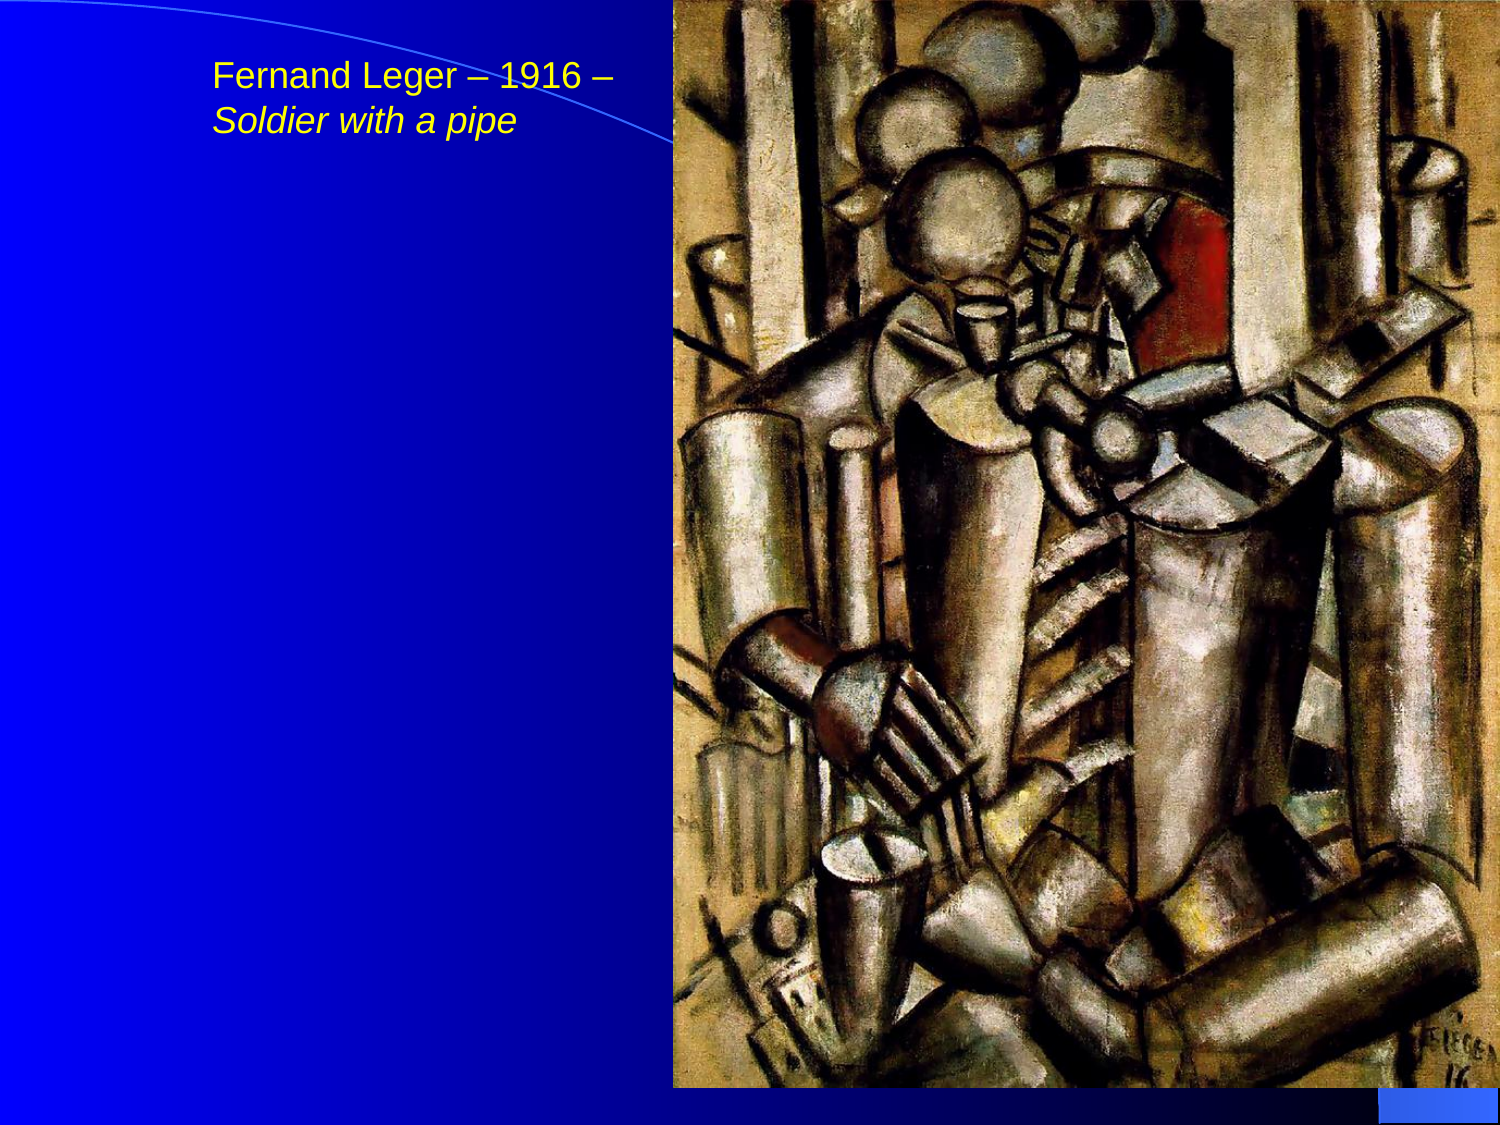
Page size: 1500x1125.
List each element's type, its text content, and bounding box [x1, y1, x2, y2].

picture [673, 0, 1500, 1088]
text_box Fernand Leger – 1916 –Soldier with a pipe [197, 43, 668, 149]
